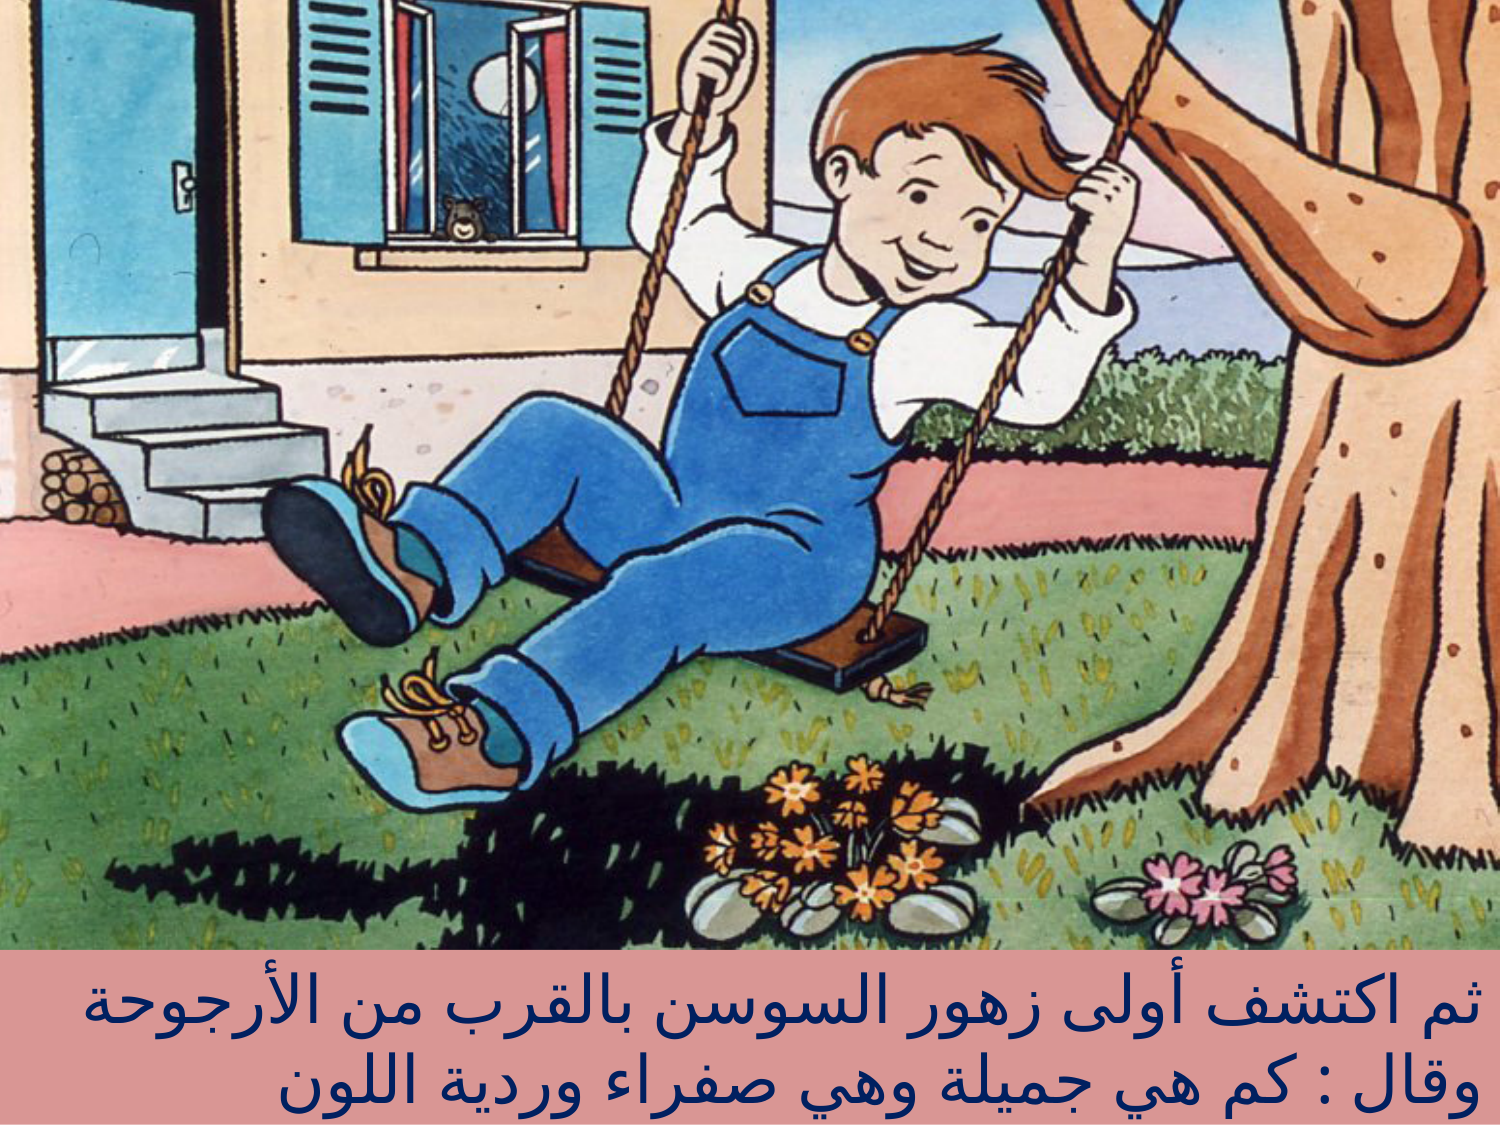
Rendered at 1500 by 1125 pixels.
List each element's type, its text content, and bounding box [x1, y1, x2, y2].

picture [0, 0, 1500, 951]
text_box ثم اكتشف أولى زهور السوسن بالقرب من الأرجوحة وقال : كم هي جميلة وهي صفراء وردية اللون [0, 958, 1500, 1125]
